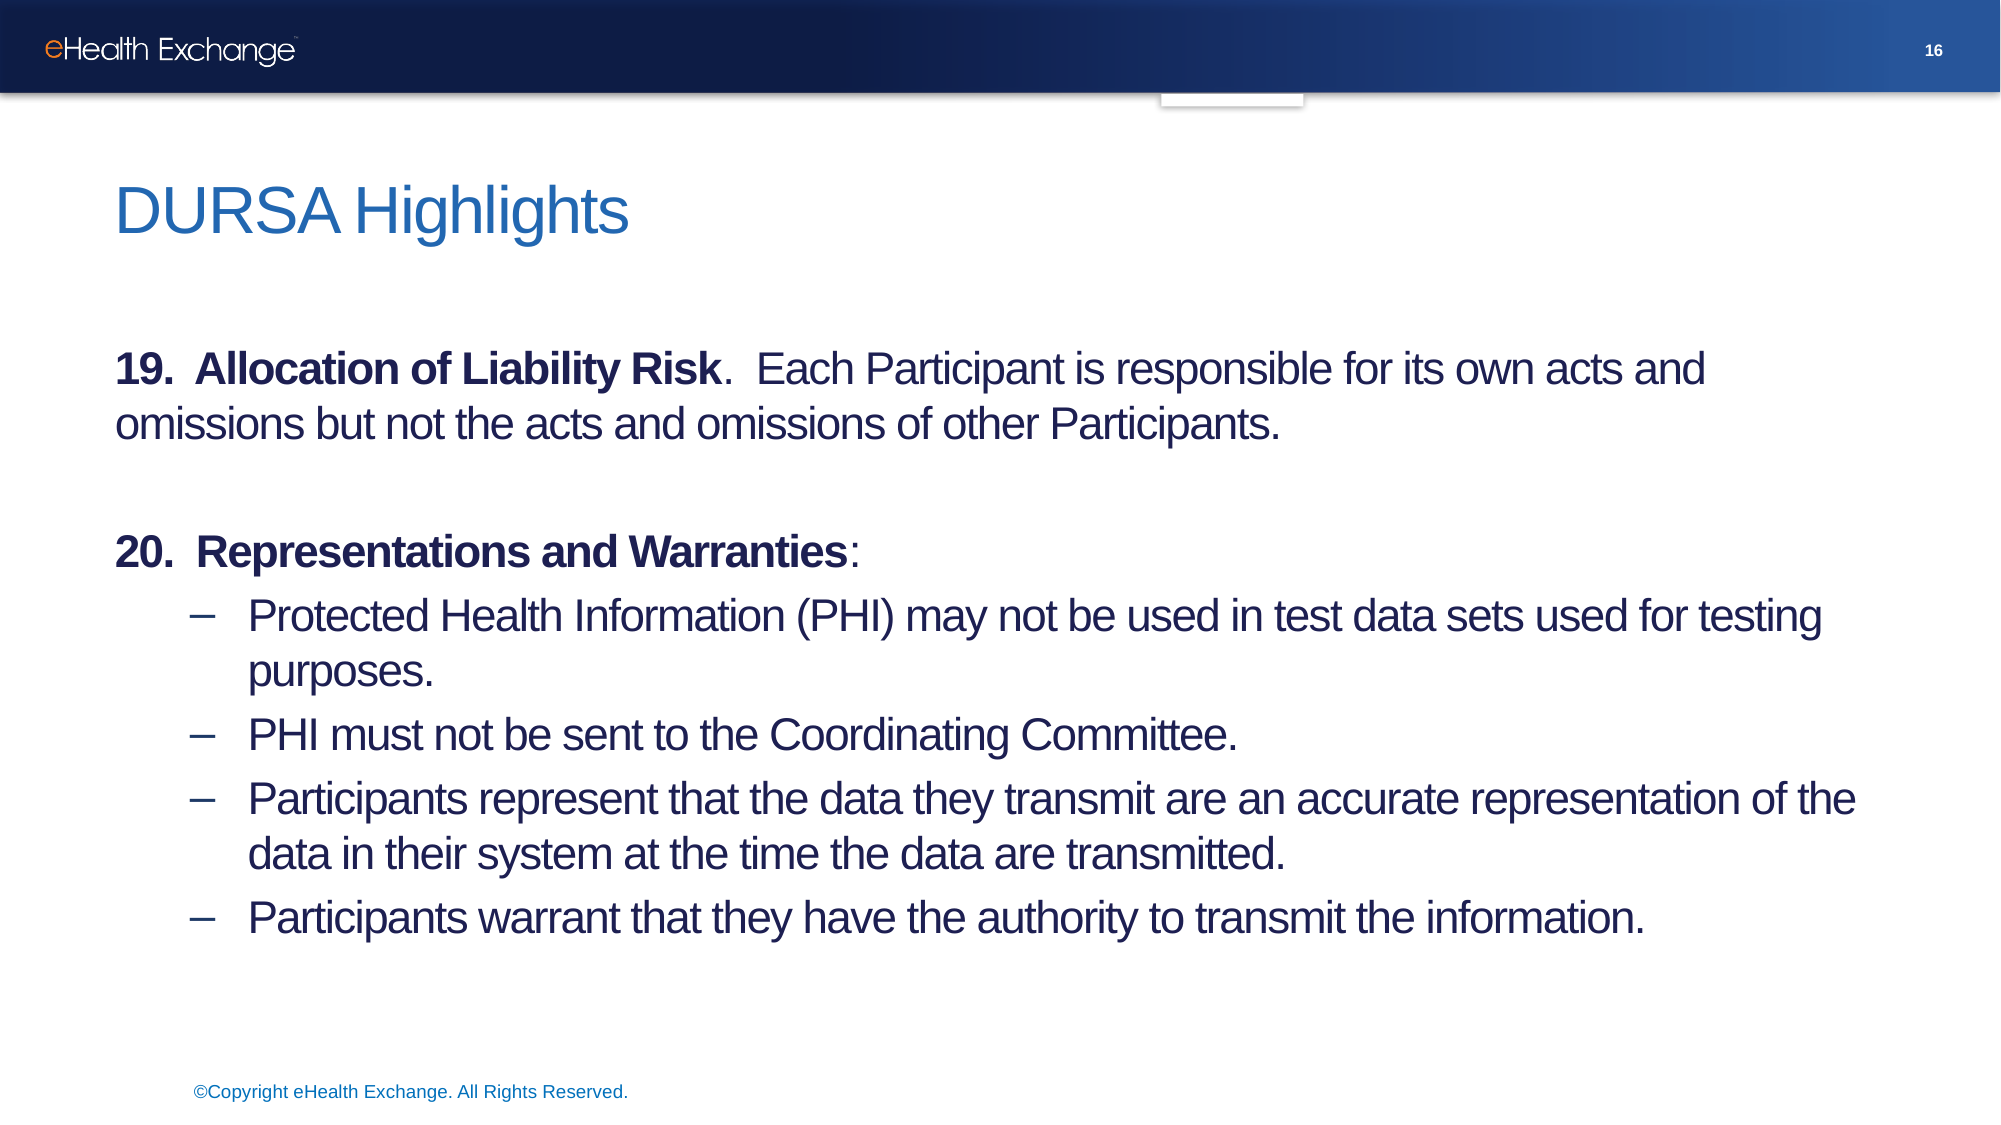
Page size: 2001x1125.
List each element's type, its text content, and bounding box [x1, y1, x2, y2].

title DURSA Highlights [99, 159, 1900, 305]
slide_number 16 [1891, 32, 1958, 93]
footer ©Copyright eHealth Exchange. All Rights Reserved. [178, 1057, 978, 1125]
list 19. Allocation of Liability Risk. Each Participant is responsible for its own acts and omissions but not the acts and omissions of other Participants. 20. Representations and Warranties: Protected Health Information (PHI) may not be used in test data sets used for testing purposes. PHI must not be sent to the Coordinating Committee. Participants represent that the data they transmit are an accurate representation of the data in their system at the time the data are transmitted. Participants warrant that they have the authority to transmit the information. [99, 330, 1900, 1001]
picture [15, 21, 316, 82]
